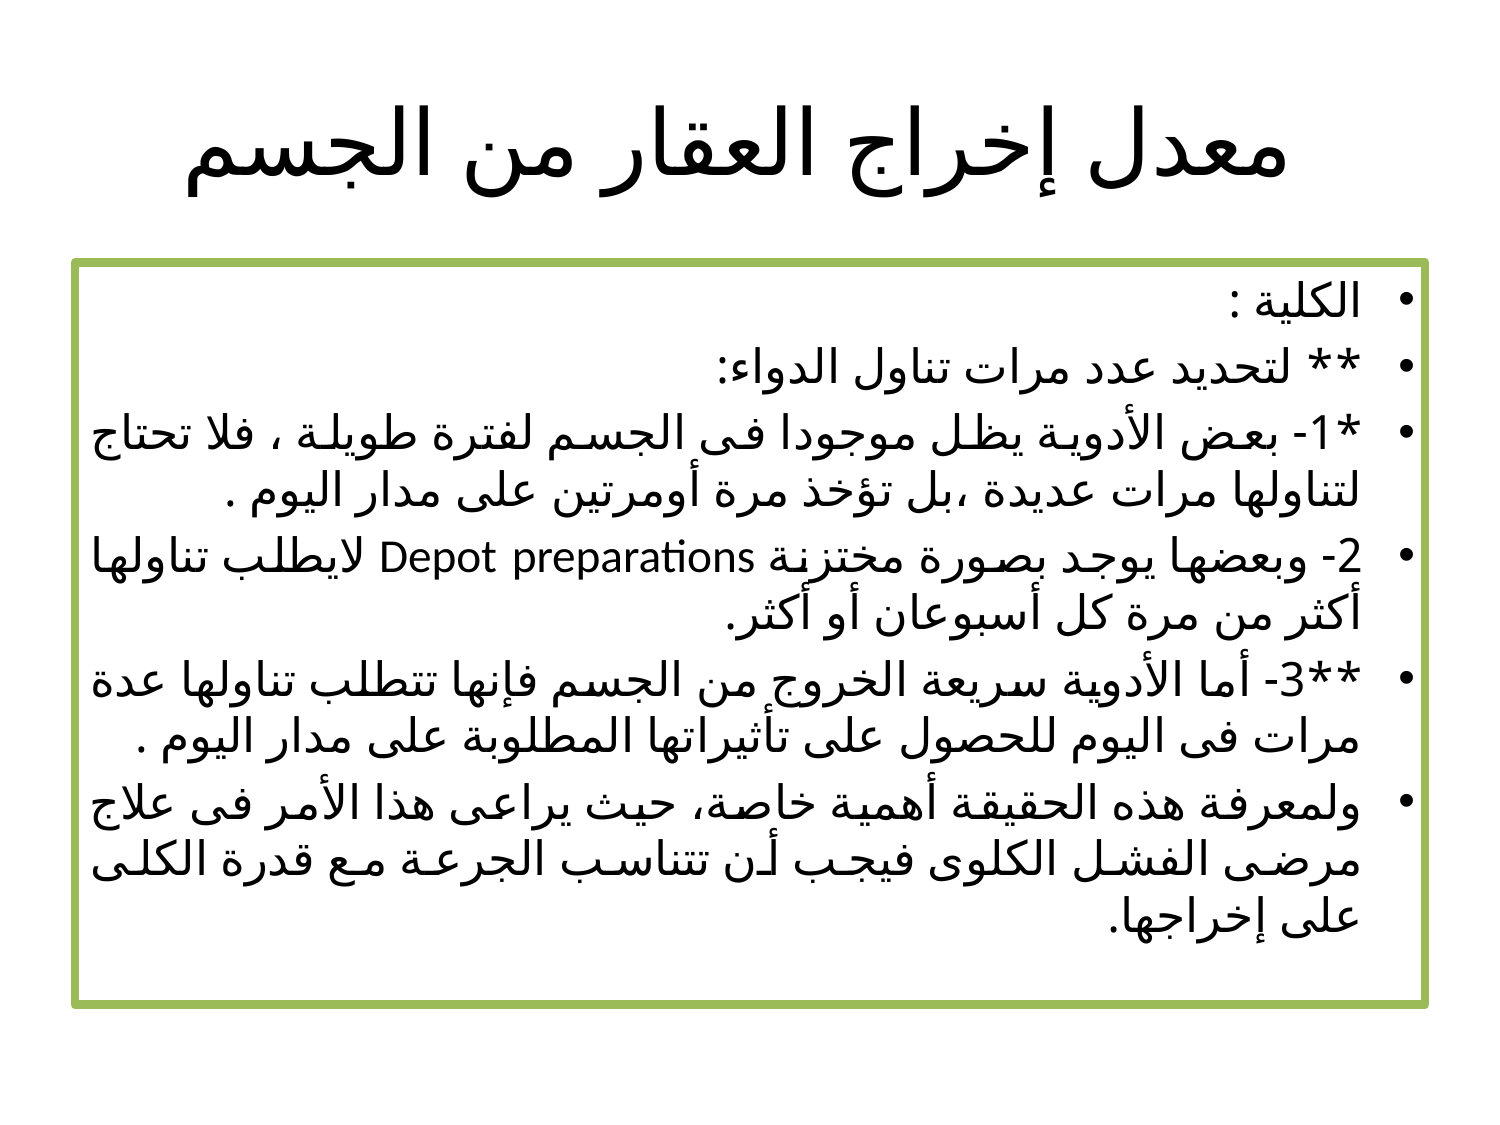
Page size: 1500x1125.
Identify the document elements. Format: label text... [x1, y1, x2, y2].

list الكلية : ** لتحديد عدد مرات تناول الدواء: *1- بعض الأدوية يظل موجودا فى الجسم لفترة طويلة ، فلا تحتاج لتناولها مرات عديدة ،بل تؤخذ مرة أومرتين على مدار اليوم . 2- وبعضها يوجد بصورة مختزنة Depot preparations لايطلب تناولها أكثر من مرة كل أسبوعان أو أكثر. **3- أما الأدوية سريعة الخروج من الجسم فإنها تتطلب تناولها عدة مرات فى اليوم للحصول على تأثيراتها المطلوبة على مدار اليوم . ولمعرفة هذه الحقيقة أهمية خاصة، حيث يراعى هذا الأمر فى علاج مرضى الفشل الكلوى فيجب أن تتناسب الجرعة مع قدرة الكلى على إخراجها. [75, 262, 1425, 1005]
title معدل إخراج العقار من الجسم [75, 45, 1425, 233]
